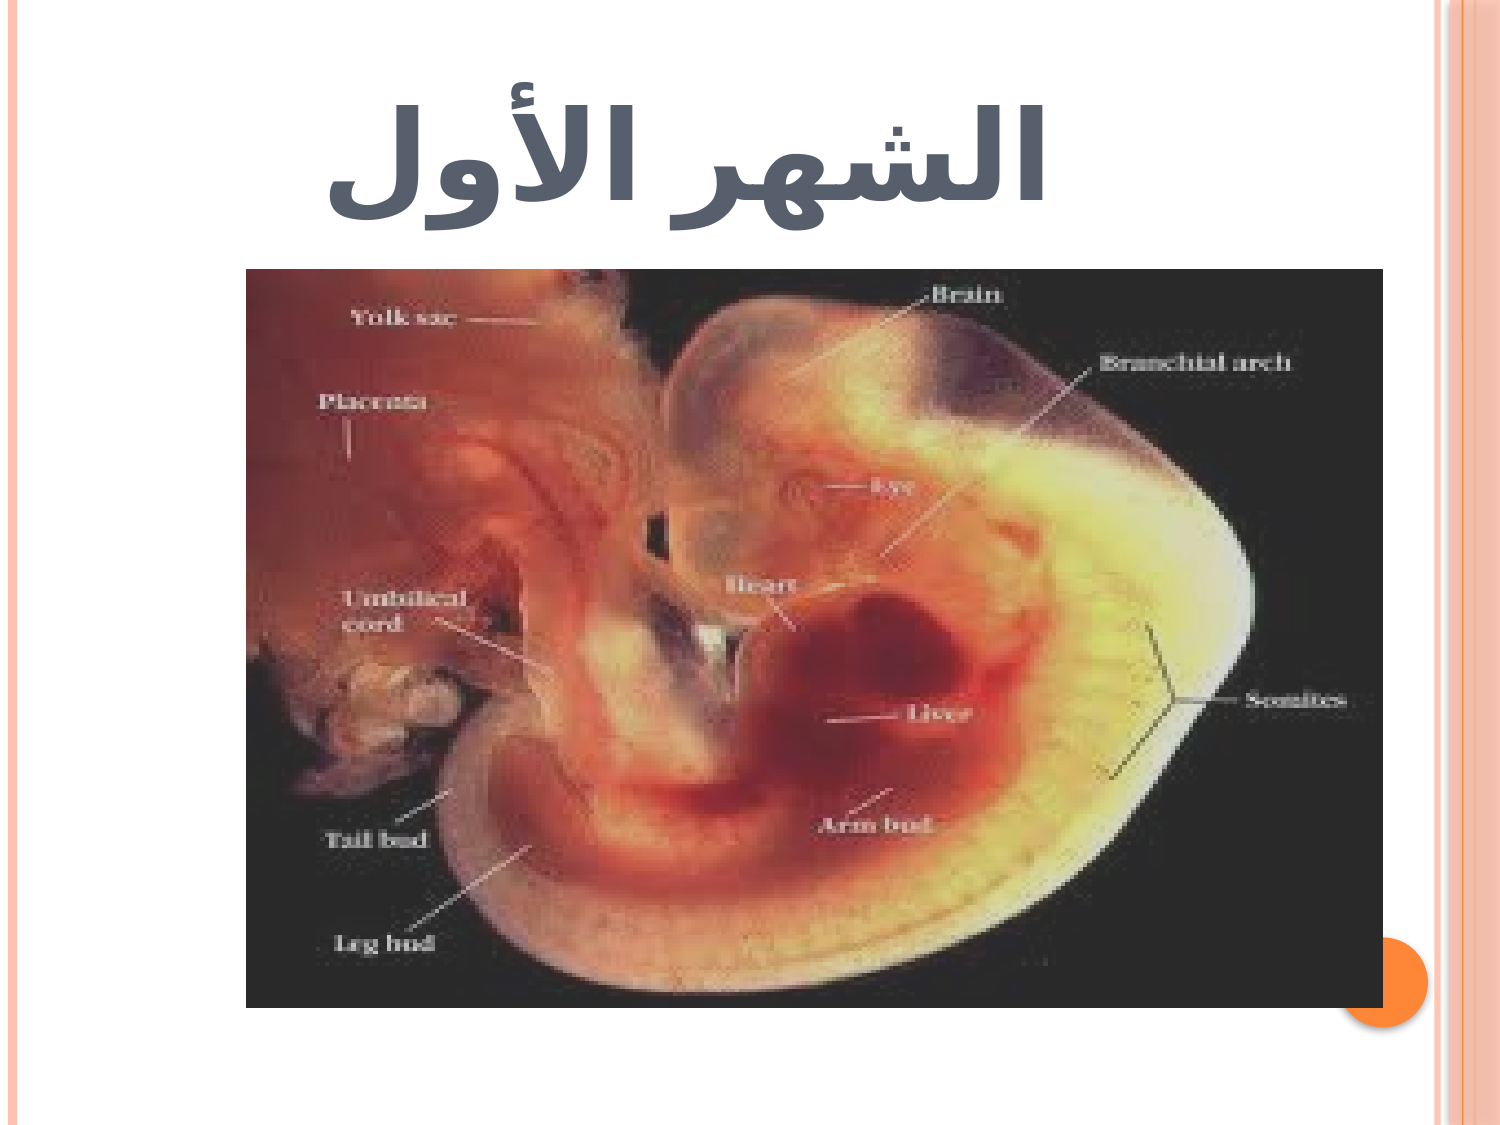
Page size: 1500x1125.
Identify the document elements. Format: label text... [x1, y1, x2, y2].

title الشهر الأول [75, 45, 1300, 233]
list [245, 268, 1384, 1009]
